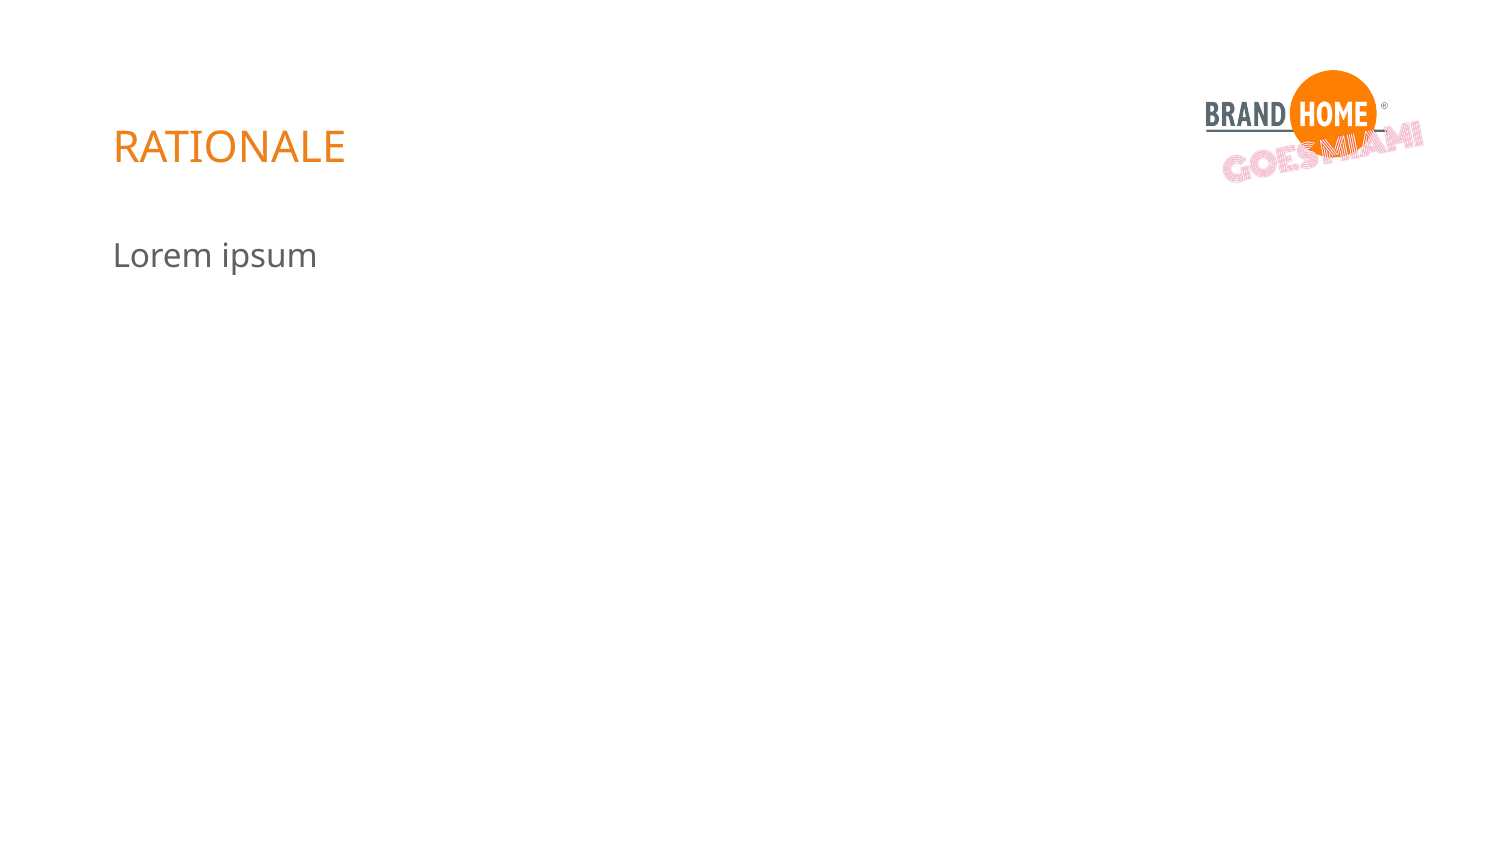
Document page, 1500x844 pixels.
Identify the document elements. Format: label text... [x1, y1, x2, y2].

title RATIONALE [111, 74, 1101, 217]
text_box Lorem ipsum [112, 234, 1221, 275]
picture [1206, 70, 1425, 184]
